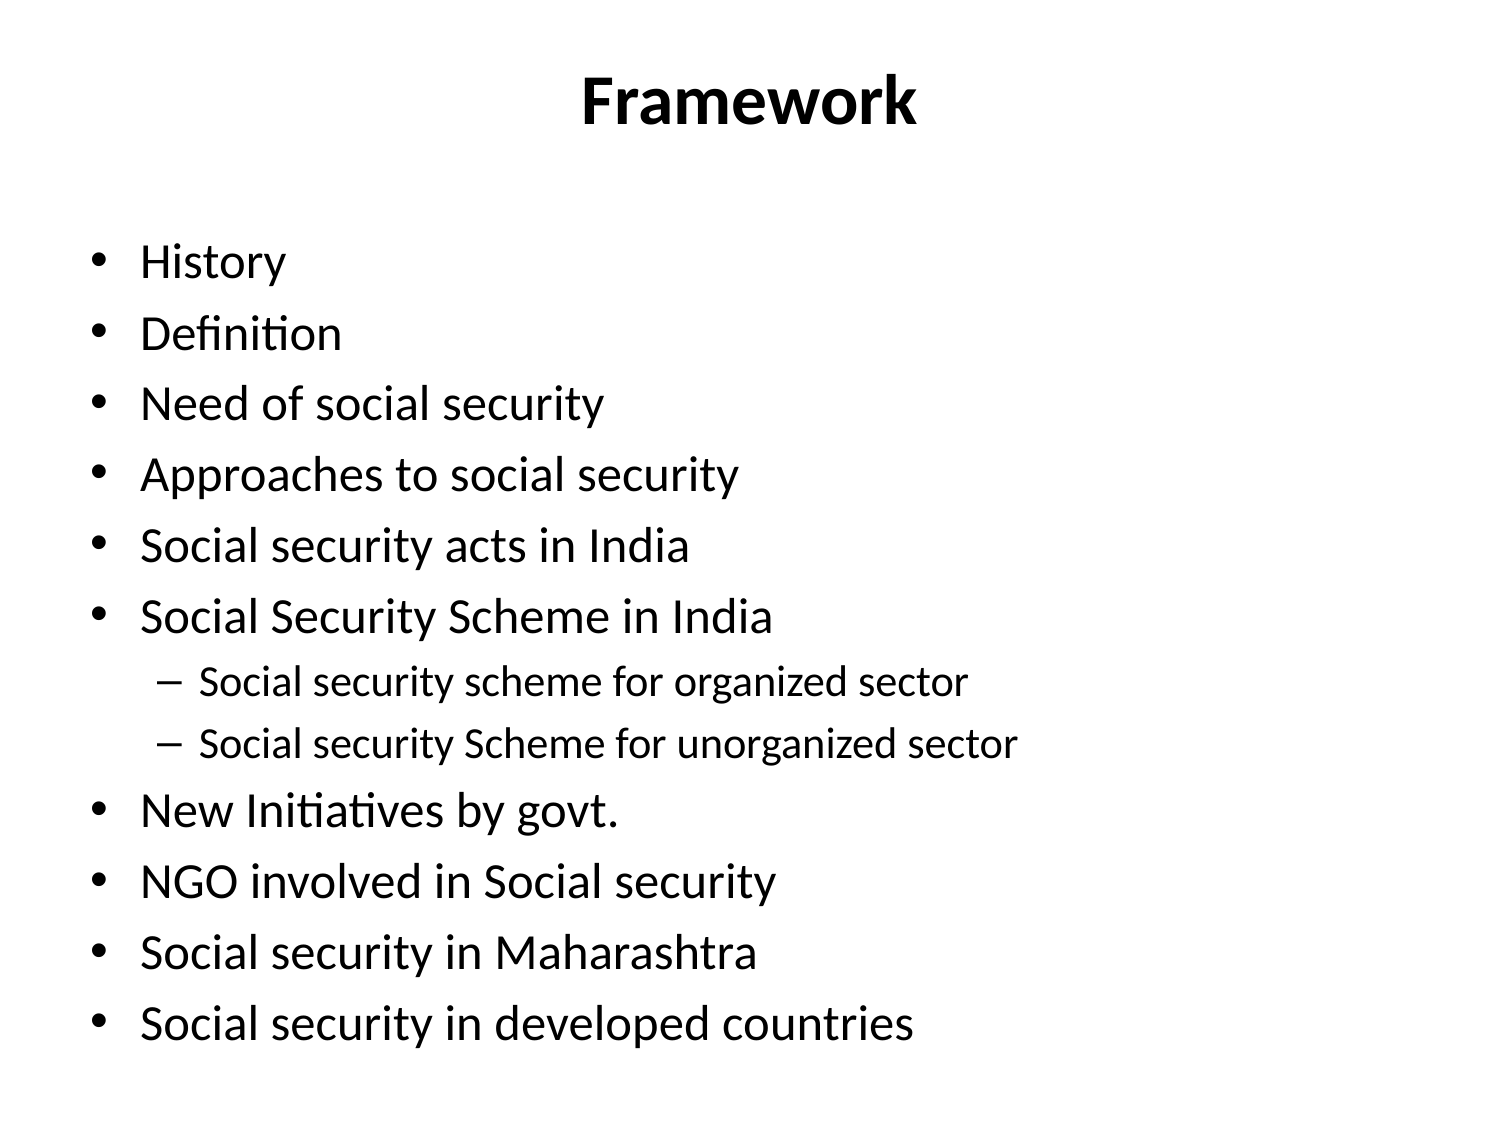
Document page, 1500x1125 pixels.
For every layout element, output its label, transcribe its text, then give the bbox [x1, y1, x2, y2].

list History Definition Need of social security Approaches to social security Social security acts in India Social Security Scheme in India Social security scheme for organized sector Social security Scheme for unorganized sector New Initiatives by govt. NGO involved in Social security Social security in Maharashtra Social security in developed countries [75, 149, 1425, 1063]
title Framework [75, 45, 1425, 149]
